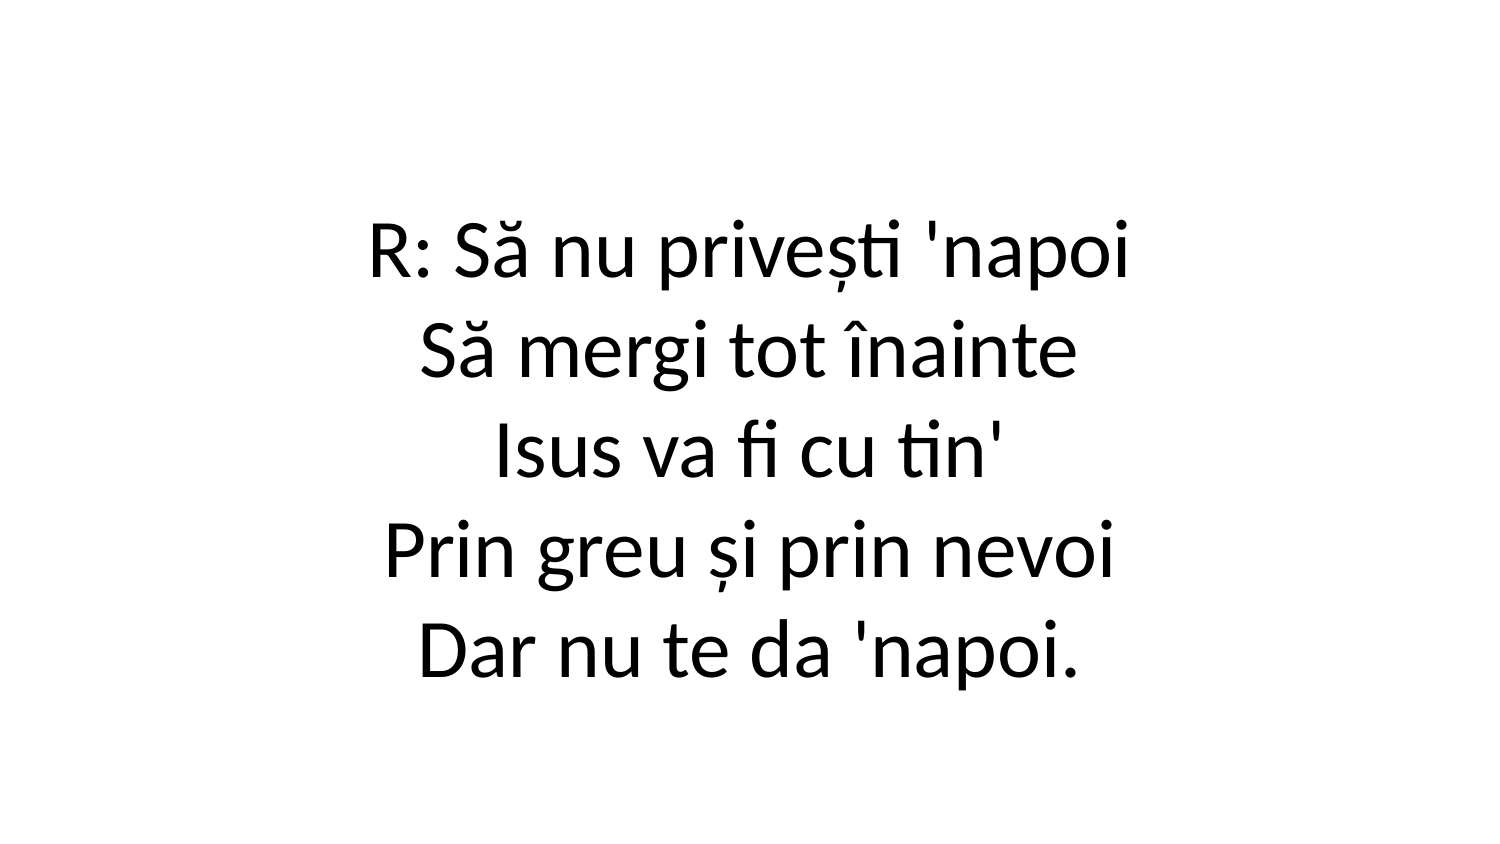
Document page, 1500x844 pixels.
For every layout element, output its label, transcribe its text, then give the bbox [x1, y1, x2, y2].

text_box R: Să nu privești 'napoi Să mergi tot înainte Isus va fi cu tin' Prin greu și prin nevoi Dar nu te da 'napoi. [352, 142, 1148, 702]
